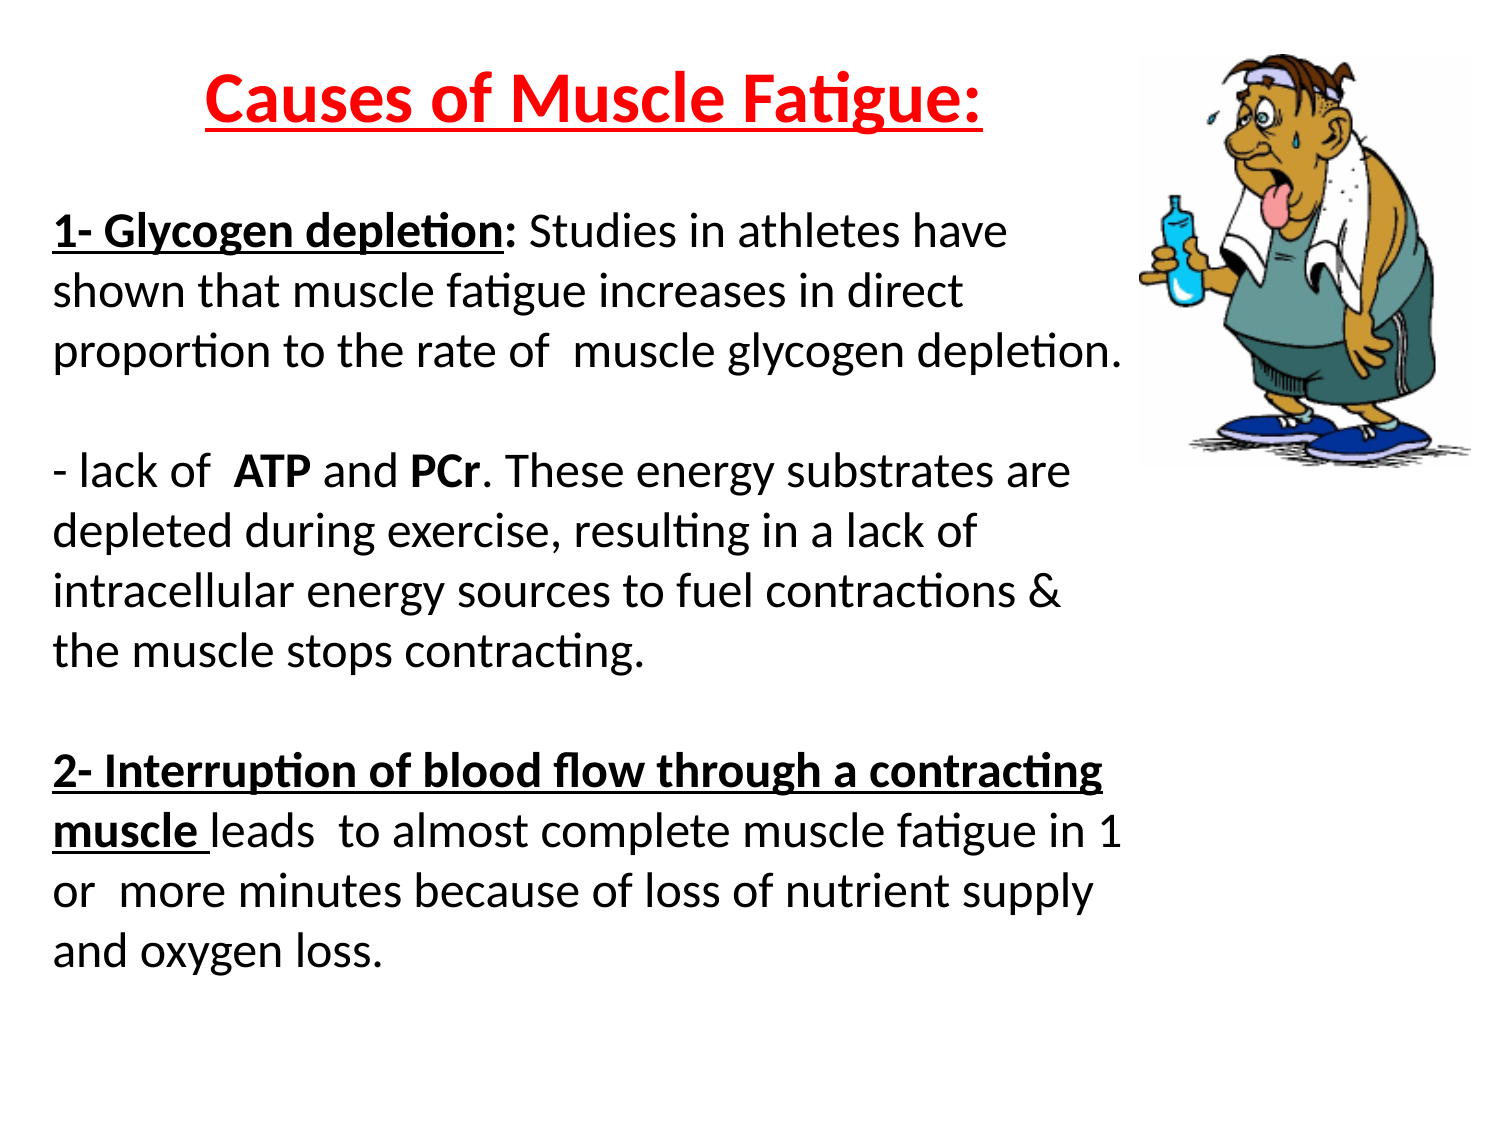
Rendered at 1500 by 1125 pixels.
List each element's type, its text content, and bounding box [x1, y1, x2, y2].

text_box Causes of Muscle Fatigue: 1- Glycogen depletion: Studies in athletes have shown that muscle fatigue increases in direct proportion to the rate of muscle glycogen depletion. - lack of ATP and PCr. These energy substrates are depleted during exercise, resulting in a lack of intracellular energy sources to fuel contractions & the muscle stops contracting. 2- Interruption of blood flow through a contracting muscle leads to almost complete muscle fatigue in 1 or more minutes because of loss of nutrient supply and oxygen loss. [37, 42, 1152, 1095]
picture [1139, 54, 1471, 469]
